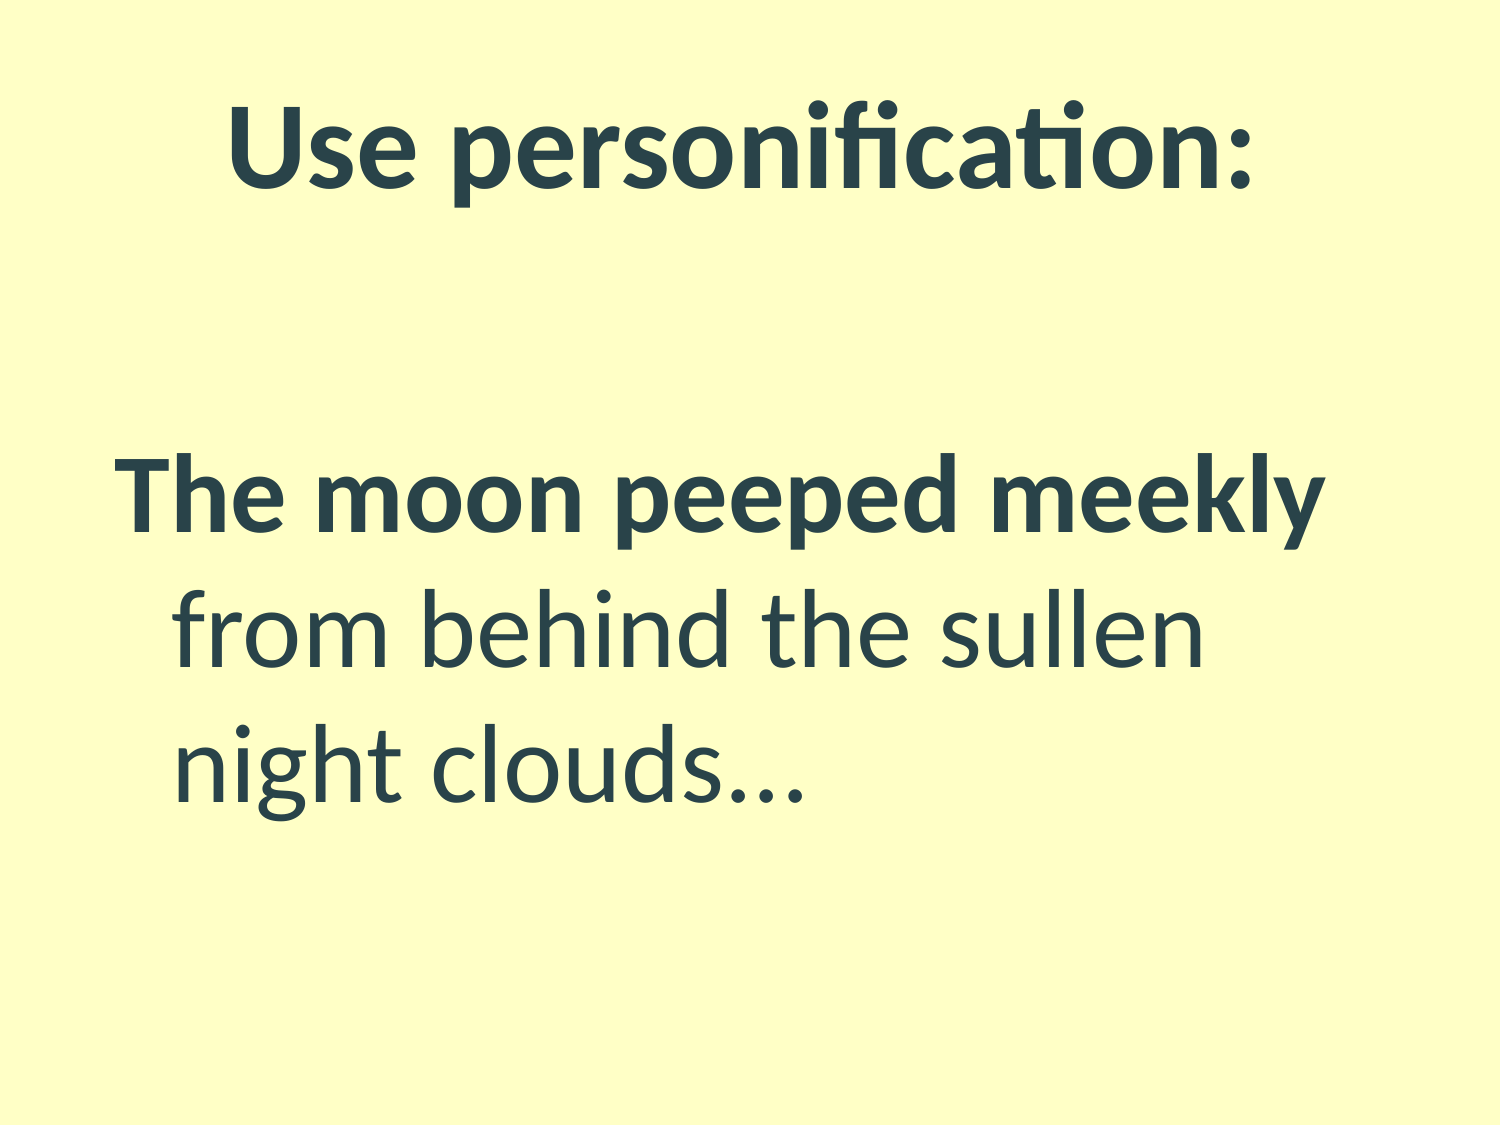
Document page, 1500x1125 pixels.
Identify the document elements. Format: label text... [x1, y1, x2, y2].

title Use personification: [75, 45, 1425, 233]
list The moon peeped meekly from behind the sullen night clouds... [99, 412, 1450, 1125]
